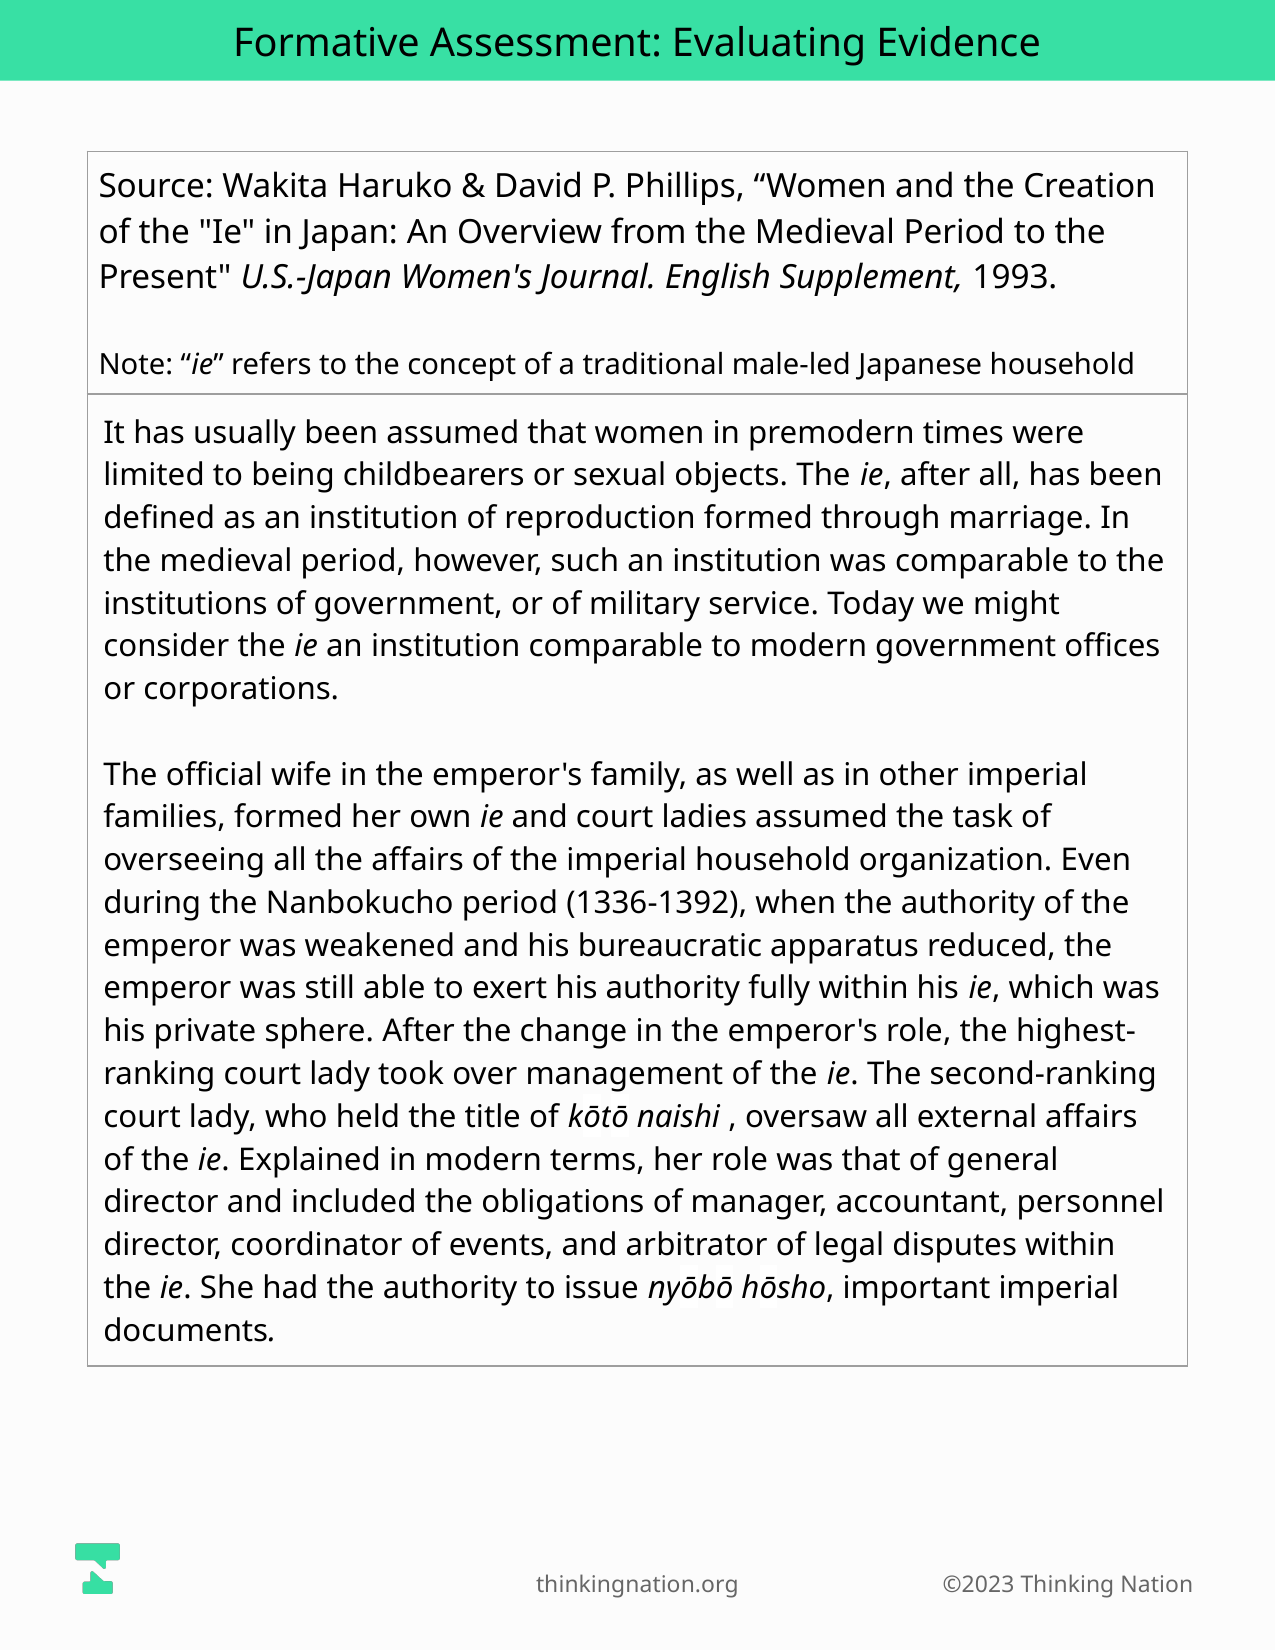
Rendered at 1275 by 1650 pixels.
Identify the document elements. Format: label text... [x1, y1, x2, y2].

table_header Source: Wakita Haruko & David P. Phillips, “Women and the Creation of the "Ie" in Japan: An Overview from the Medieval Period to the Present" U.S.-Japan Women's Journal. English Supplement, 1993. Note: “ie” refers to the concept of a traditional male-led Japanese household [88, 152, 1187, 393]
text_box Formative Assessment: Evaluating Evidence [0, 0, 1275, 81]
picture [62, 1533, 133, 1604]
text_box thinkingnation.org [486, 1553, 789, 1605]
table_cell It has usually been assumed that women in premodern times were limited to being childbearers or sexual objects. The ie, after all, has been defined as an institution of reproduction formed through marriage. In the medieval period, however, such an institution was comparable to the institutions of government, or of military service. Today we might consider the ie an institution comparable to modern government offices or corporations. The official wife in the emperor's family, as well as in other imperial families, formed her own ie and court ladies assumed the task of overseeing all the affairs of the imperial household organization. Even during the Nanbokucho period (1336-1392), when the authority of the emperor was weakened and his bureaucratic apparatus reduced, the emperor was still able to exert his authority fully within his ie, which was his private sphere. After the change in the emperor's role, the highest-ranking court lady took over management of the ie. The second-ranking court lady, who held the title of kōtō naishi , oversaw all external affairs of the ie. Explained in modern terms, her role was that of general director and included the obligations of manager, accountant, personnel director, coordinator of events, and arbitrator of legal disputes within the ie. She had the authority to issue nyōbō hōsho, important imperial documents. [88, 395, 1187, 1365]
text_box ©2023 Thinking Nation [907, 1553, 1210, 1605]
